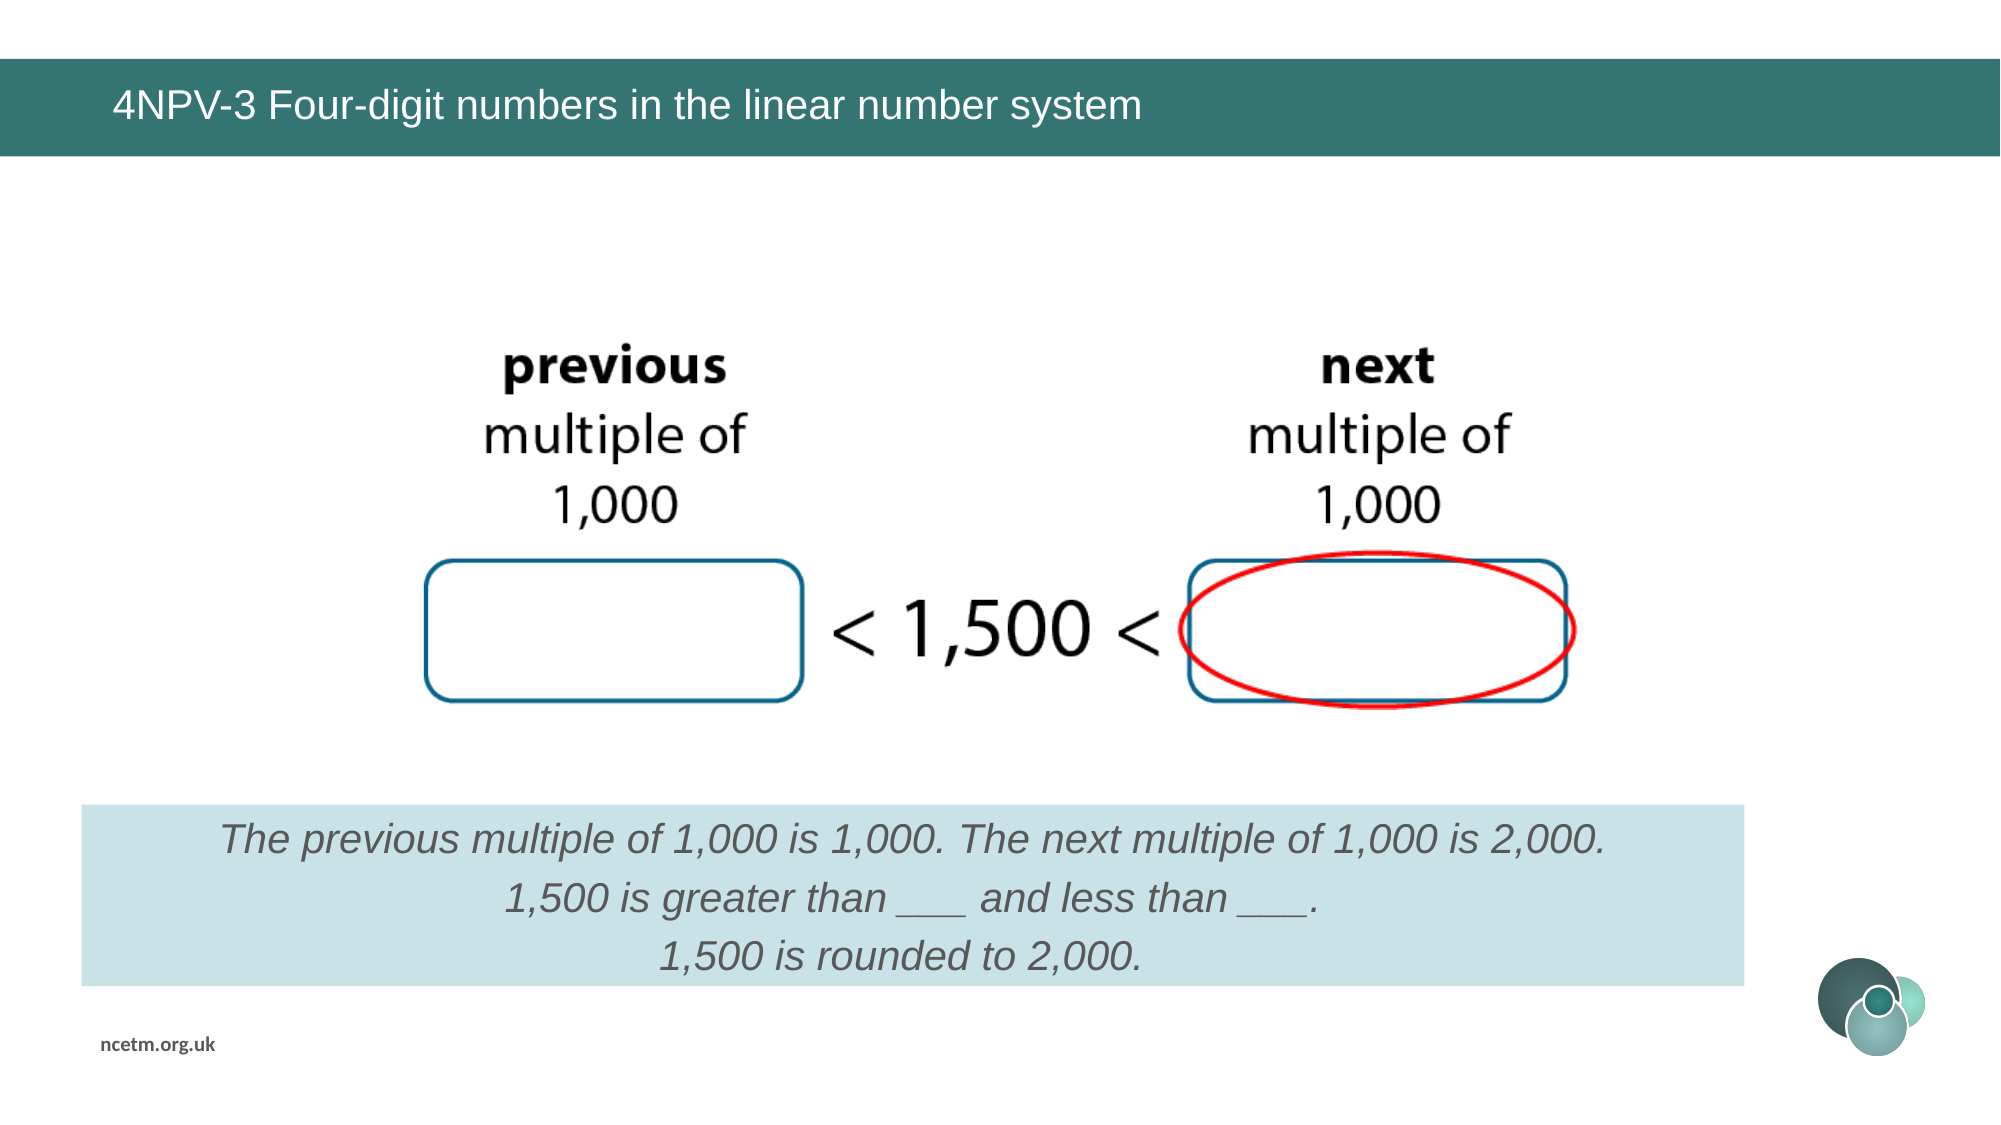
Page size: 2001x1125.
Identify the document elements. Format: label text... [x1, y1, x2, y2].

picture [340, 333, 1644, 711]
title 4NPV-3 Four-digit numbers in the linear number system [97, 76, 1945, 147]
picture [1818, 958, 1925, 1056]
text_box The previous multiple of 1,000 is 1,000. The next multiple of 1,000 is 2,000. 1,500 is greater than ___ and less than ___. 1,500 is rounded to 2,000. [81, 804, 1745, 987]
